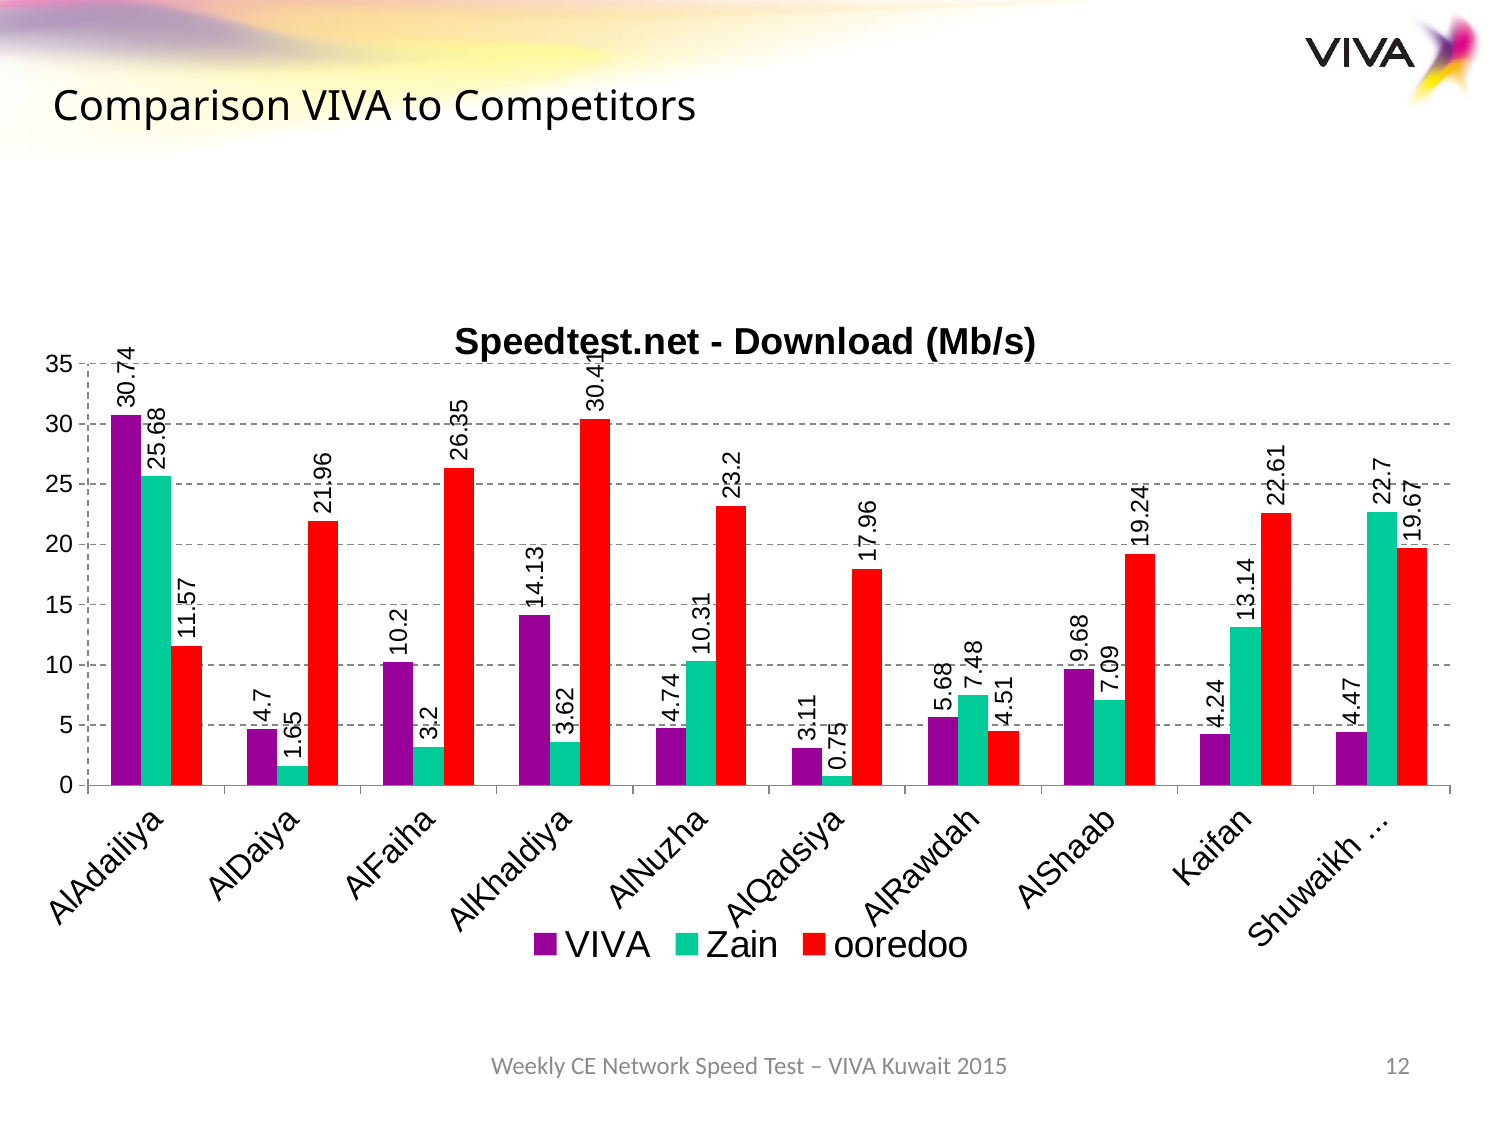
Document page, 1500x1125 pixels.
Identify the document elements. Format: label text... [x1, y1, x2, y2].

text_box Comparison VIVA to Competitors [37, 24, 1278, 184]
picture [1300, 12, 1485, 105]
text_box 12 [1074, 1042, 1425, 1103]
text_box Weekly CE Network Speed Test – VIVA Kuwait 2015 [205, 1042, 1074, 1103]
picture [0, 0, 1089, 160]
chart [27, 287, 1476, 974]
